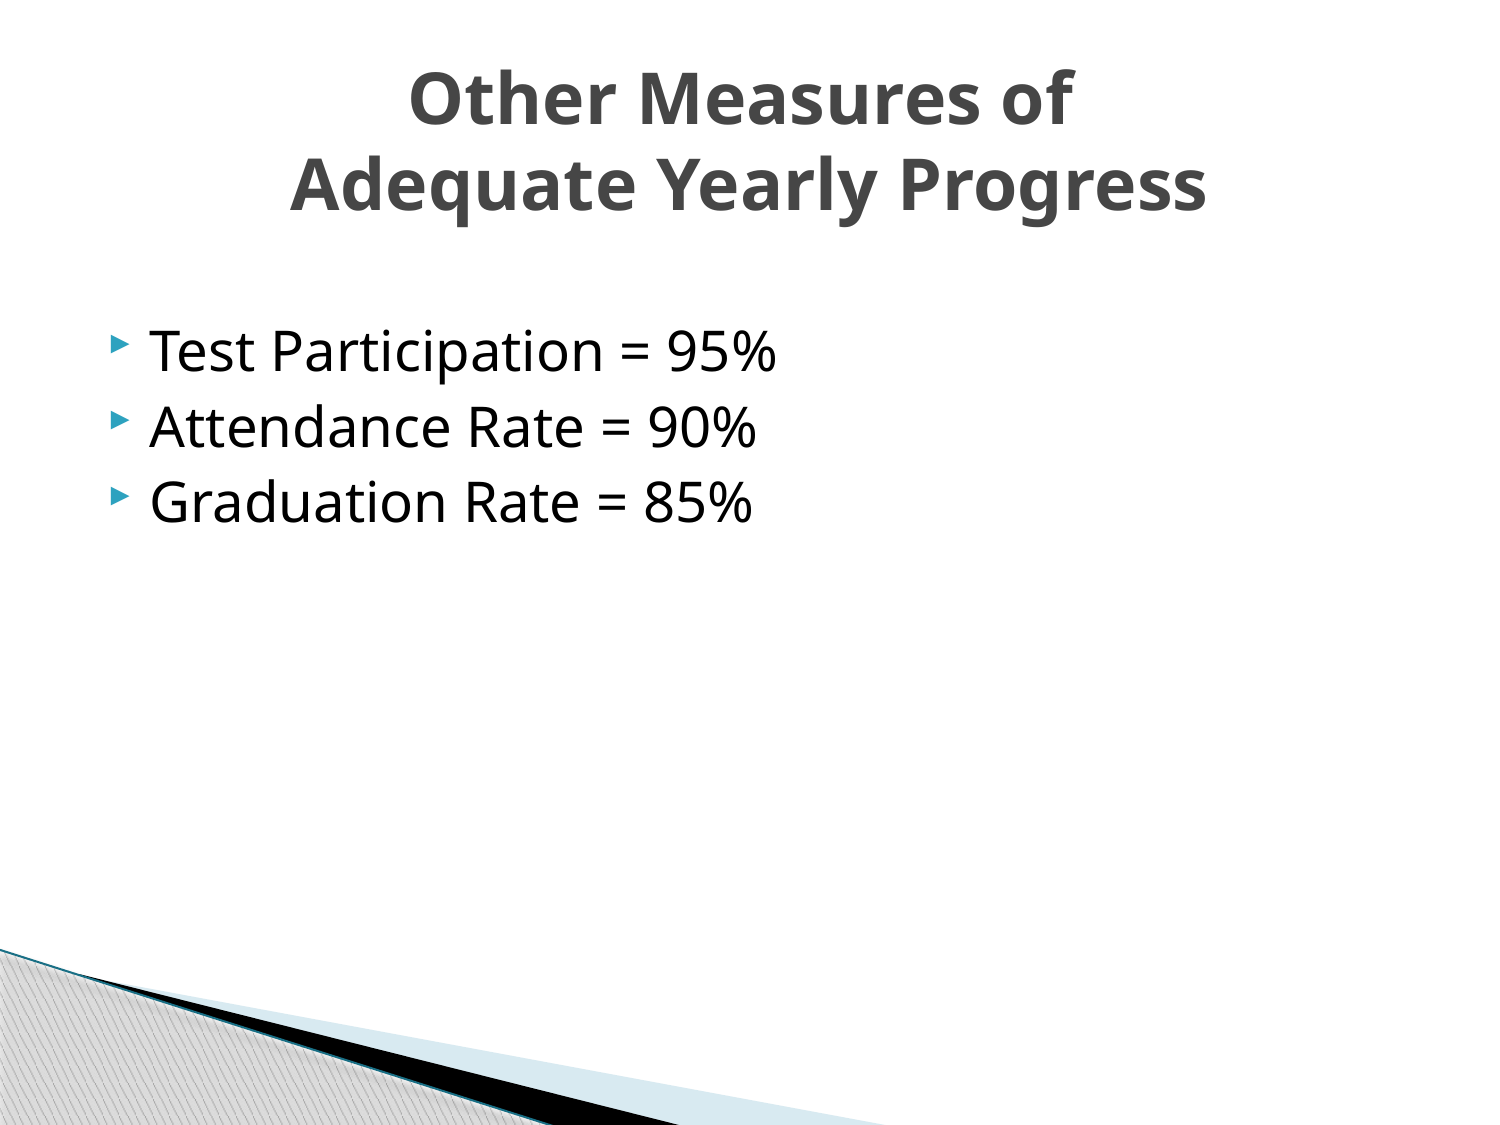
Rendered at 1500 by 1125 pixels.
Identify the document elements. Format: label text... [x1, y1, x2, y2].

title Other Measures of Adequate Yearly Progress [75, 45, 1425, 233]
list Test Participation = 95% Attendance Rate = 90% Graduation Rate = 85% [75, 307, 1425, 1050]
